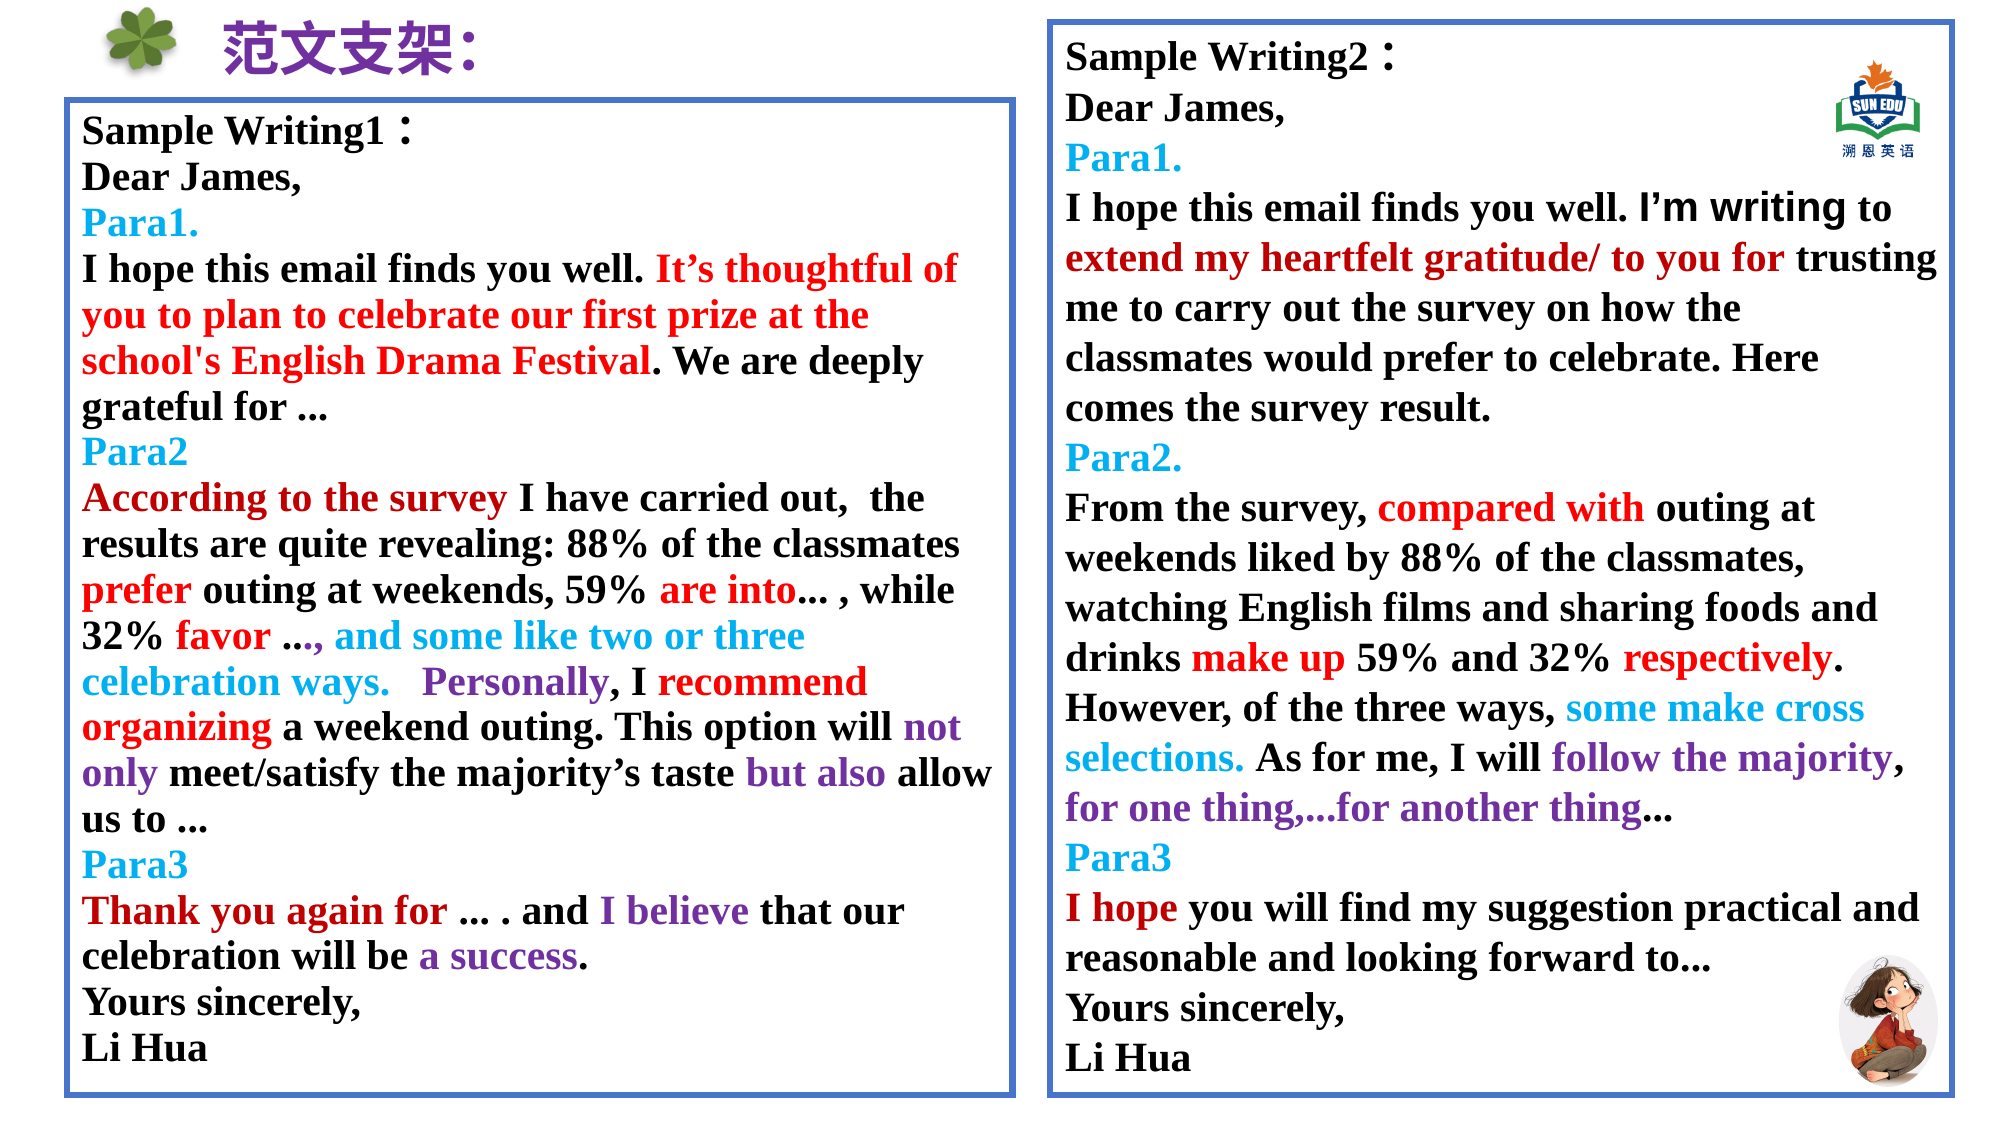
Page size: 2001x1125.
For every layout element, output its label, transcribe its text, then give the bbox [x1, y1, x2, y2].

picture [92, 0, 189, 82]
picture [1838, 954, 1939, 1088]
text_box Sample Writing1： Dear James, Para1. I hope this email finds you well. It’s thoughtful of you to plan to celebrate our first prize at the school's English Drama Festival. We are deeply grateful for ... Para2 According to the survey I have carried out, the results are quite revealing: 88% of the classmates prefer outing at weekends, 59% are into... , while 32% favor ..., and some like two or three celebration ways. Personally, I recommend organizing a weekend outing. This option will not only meet/satisfy the majority’s taste but also allow us to ... Para3 Thank you again for ... . and I believe that our celebration will be a success. Yours sincerely, Li Hua [66, 99, 1013, 1096]
text_box Sample Writing2： Dear James, Para1. I hope this email finds you well. I’m writing to extend my heartfelt gratitude/ to you for trusting me to carry out the survey on how the classmates would prefer to celebrate. Here comes the survey result. Para2. From the survey, compared with outing at weekends liked by 88% of the classmates, watching English films and sharing foods and drinks make up 59% and 32% respectively. However, of the three ways, some make cross selections. As for me, I will follow the majority, for one thing,...for another thing... Para3 I hope you will find my suggestion practical and reasonable and looking forward to... Yours sincerely, Li Hua [1049, 21, 1953, 1096]
text_box 范文支架： [206, 4, 550, 90]
